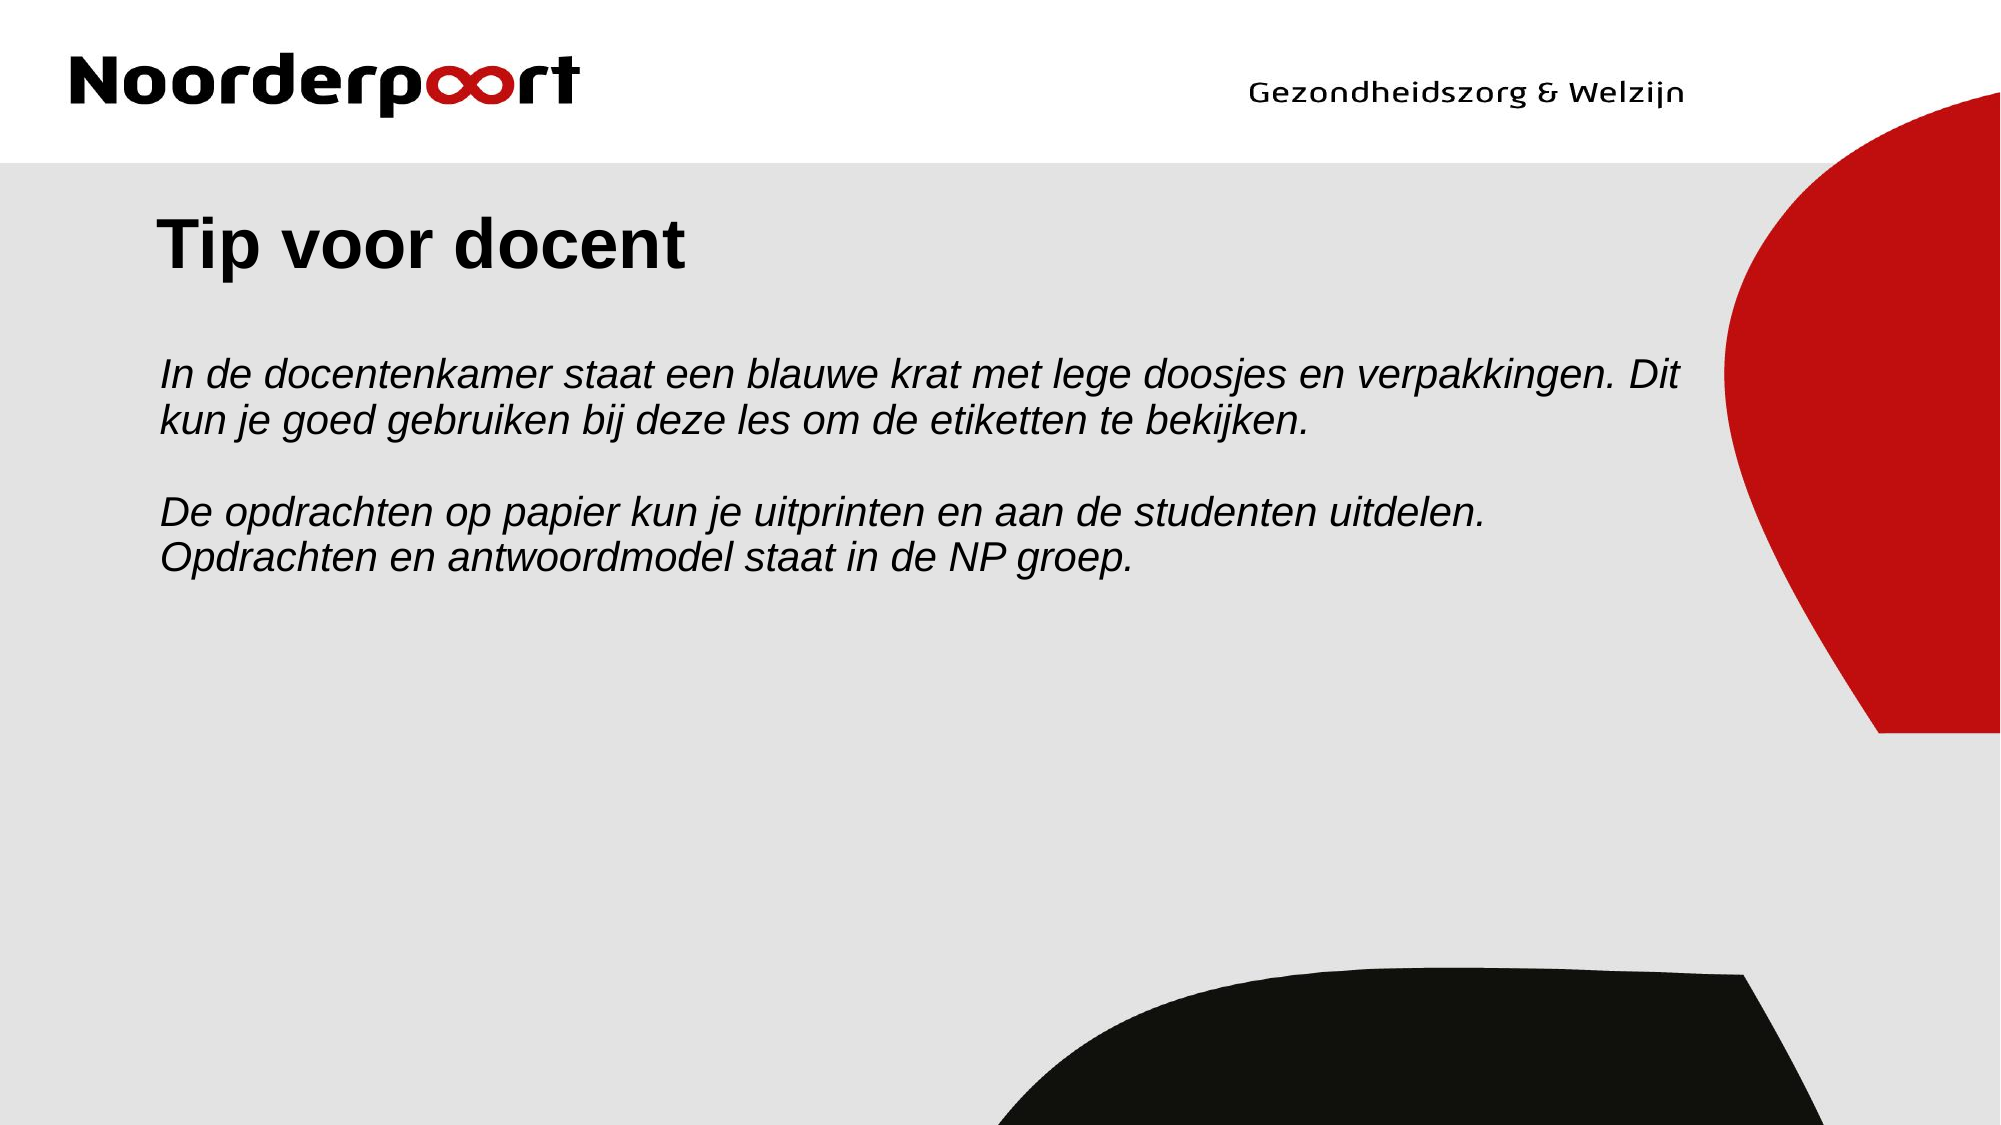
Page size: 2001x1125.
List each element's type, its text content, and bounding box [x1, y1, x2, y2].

picture [0, 0, 2001, 1125]
list In de docentenkamer staat een blauwe krat met lege doosjes en verpakkingen. Dit kun je goed gebruiken bij deze les om de etiketten te bekijken. De opdrachten op papier kun je uitprinten en aan de studenten uitdelen. Opdrachten en antwoordmodel staat in de NP groep. [144, 343, 1723, 927]
title Tip voor docent [141, 187, 1720, 294]
